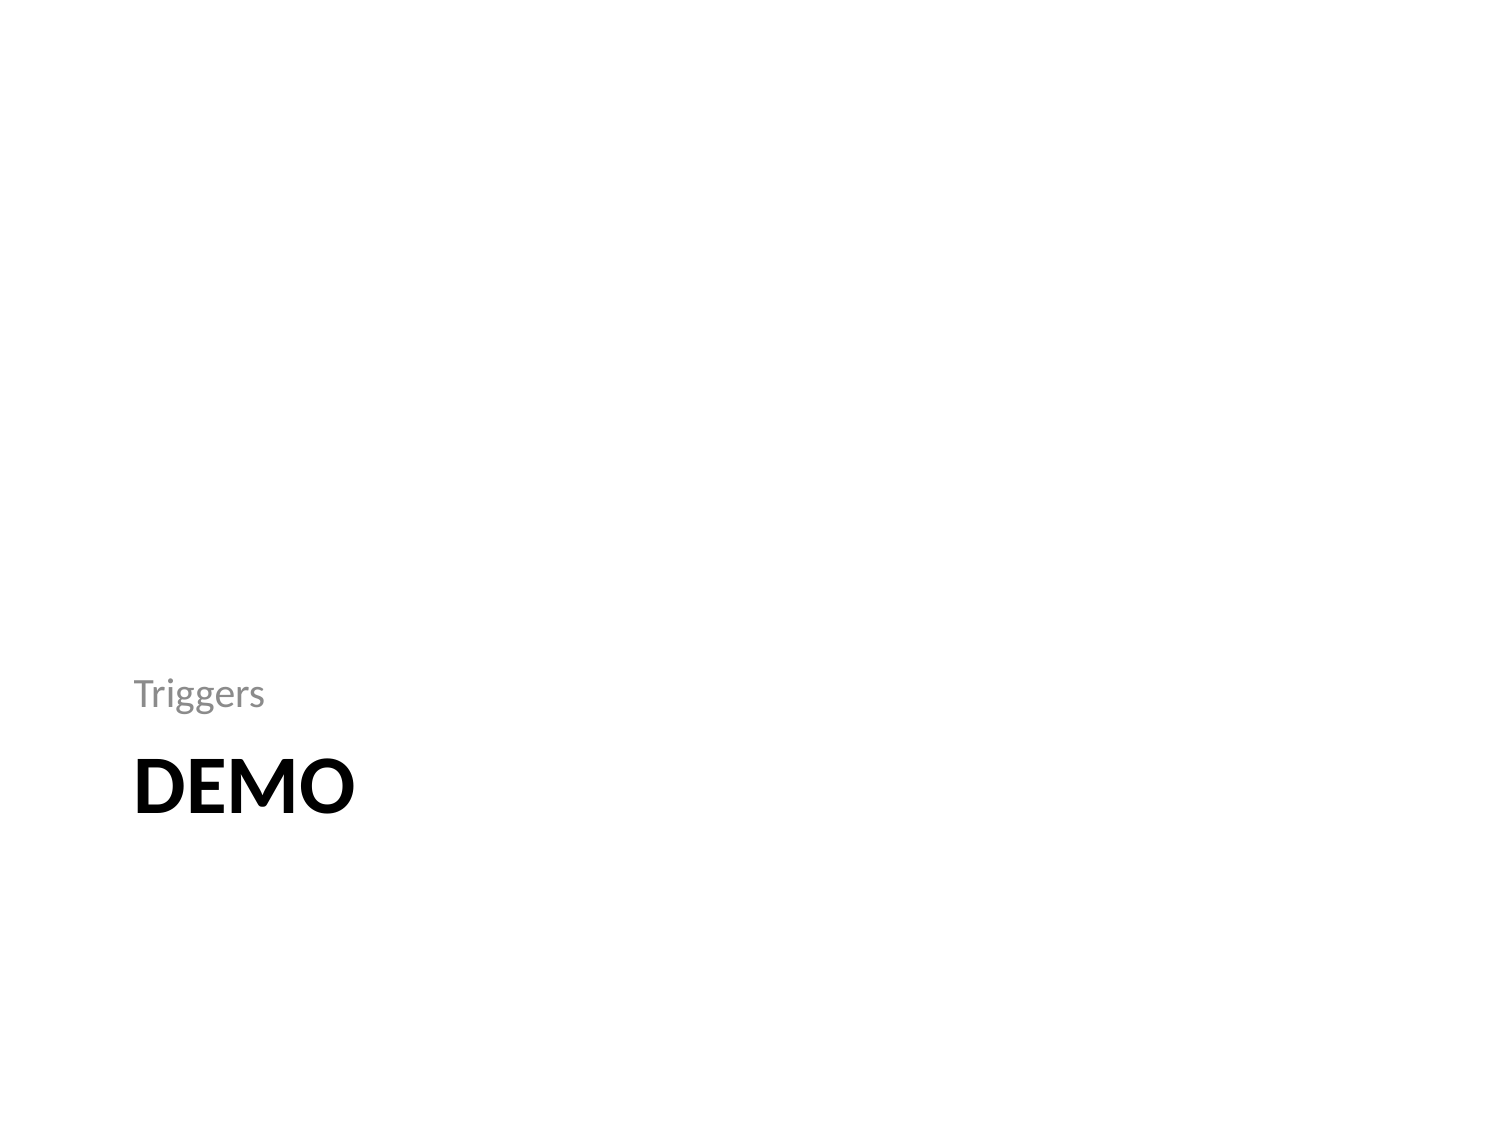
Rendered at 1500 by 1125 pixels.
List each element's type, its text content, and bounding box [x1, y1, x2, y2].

title DEMO [118, 723, 1394, 947]
list Triggers [118, 476, 1394, 723]
